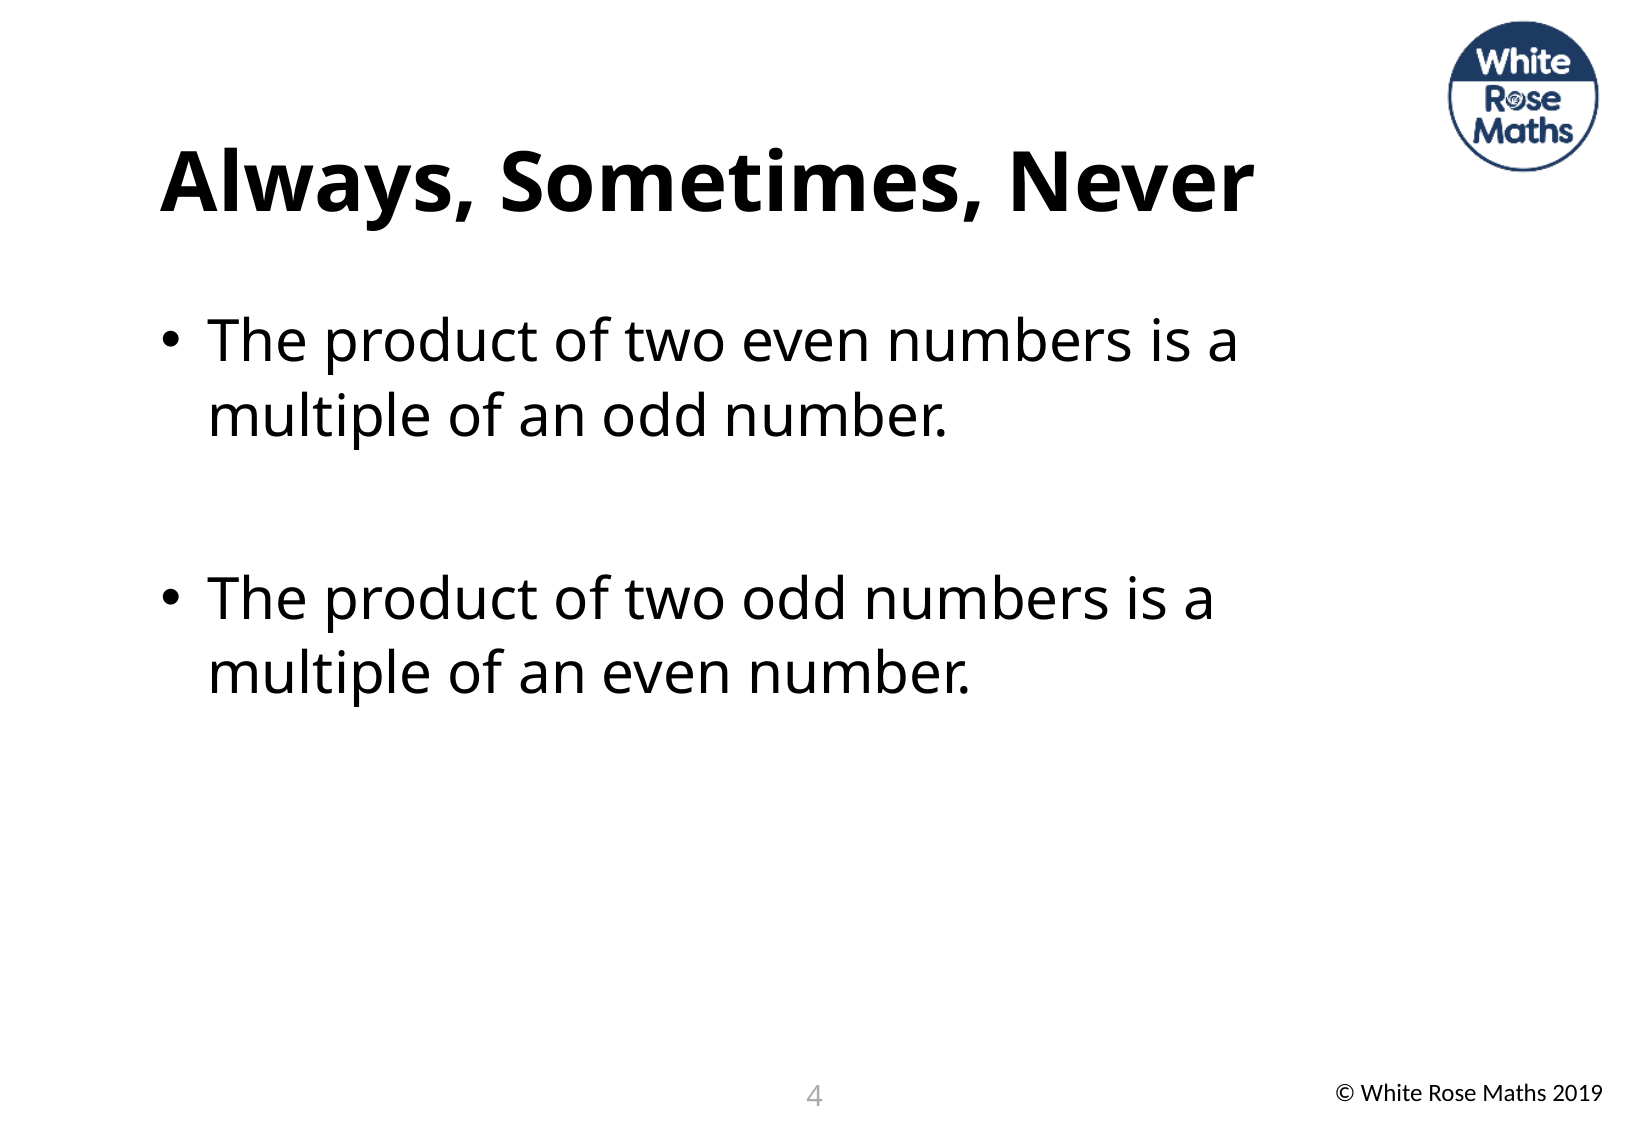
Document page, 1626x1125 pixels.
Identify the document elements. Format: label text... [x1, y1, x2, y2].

picture [1444, 17, 1602, 175]
slide_number 4 [776, 1069, 854, 1125]
text_box Always, Sometimes, Never The product of two even numbers is a multiple of an odd number. The product of two odd numbers is a multiple of an even number. [145, 120, 1468, 713]
